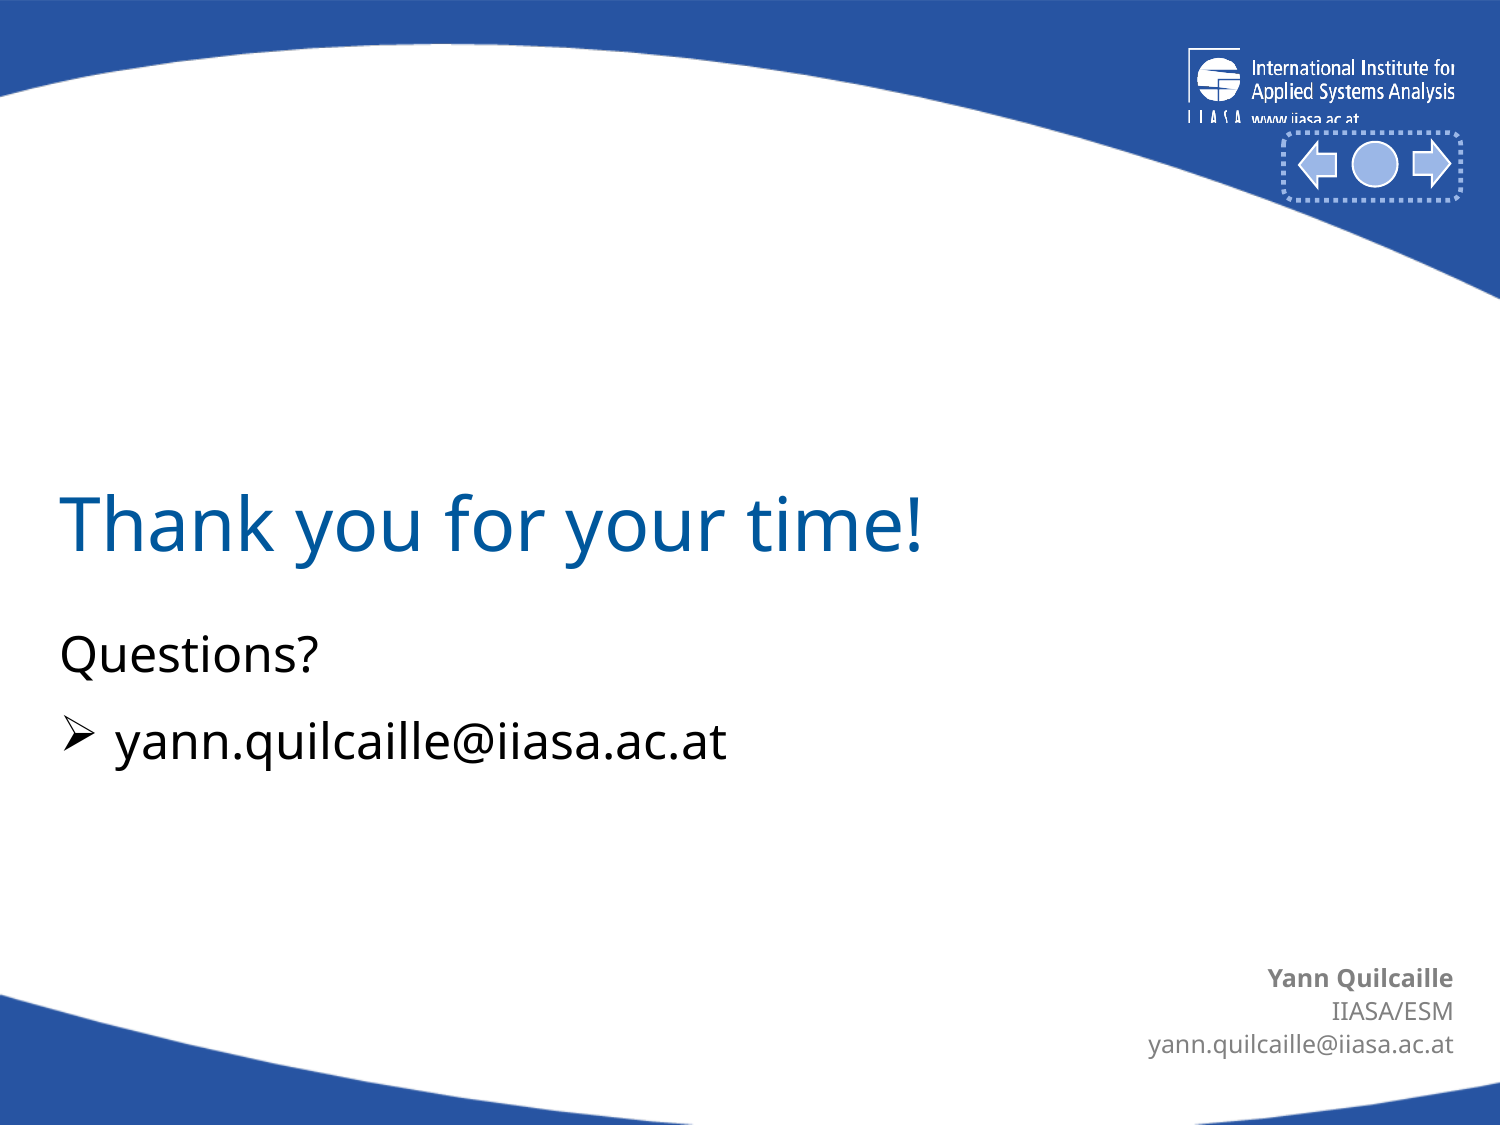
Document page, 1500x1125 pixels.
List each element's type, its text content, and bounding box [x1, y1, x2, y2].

text_box Yann Quilcaille IIASA/ESM yann.quilcaille@iiasa.ac.at [749, 885, 1470, 1067]
title Thank you for your time! [44, 369, 1233, 576]
picture [0, 0, 1500, 322]
picture [0, 885, 1500, 1125]
subtitle Questions? yann.quilcaille@iiasa.ac.at [44, 608, 1117, 886]
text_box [1283, 132, 1461, 201]
